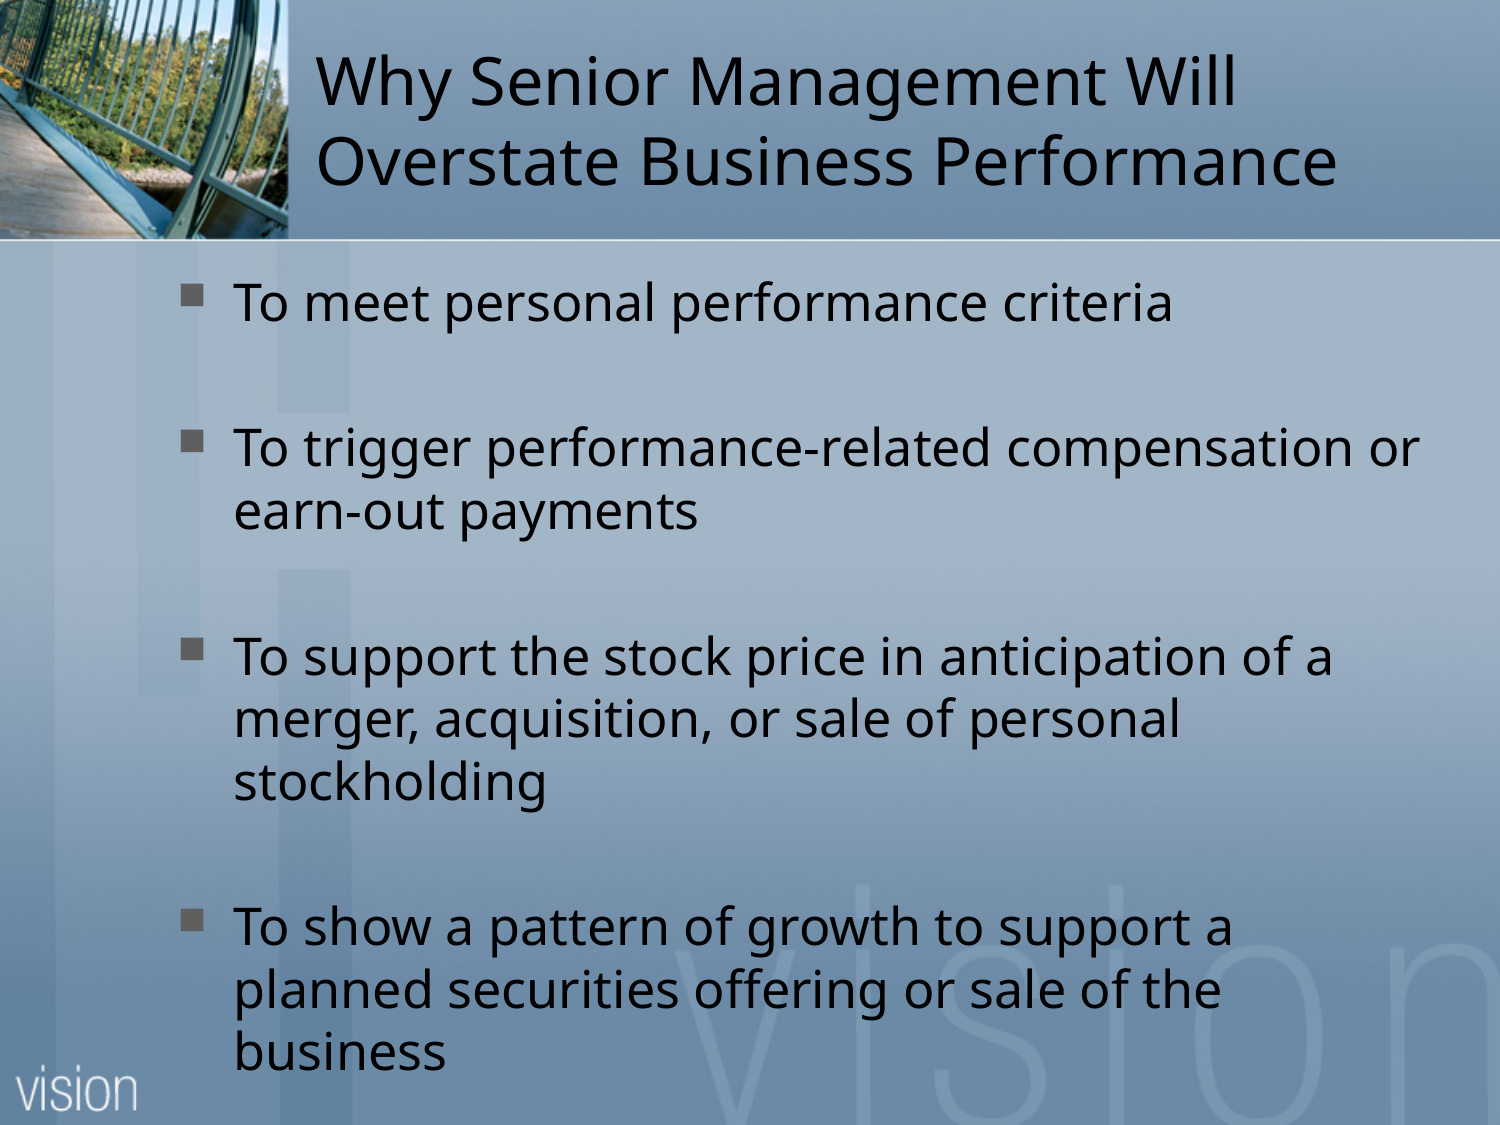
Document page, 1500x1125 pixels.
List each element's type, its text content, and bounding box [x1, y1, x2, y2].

list To meet personal performance criteria To trigger performance-related compensation or earn-out payments To support the stock price in anticipation of a merger, acquisition, or sale of personal stockholding To show a pattern of growth to support a planned securities offering or sale of the business [162, 261, 1462, 1095]
picture [0, 0, 1500, 1125]
title Why Senior Management Will Overstate Business Performance [299, 30, 1462, 207]
